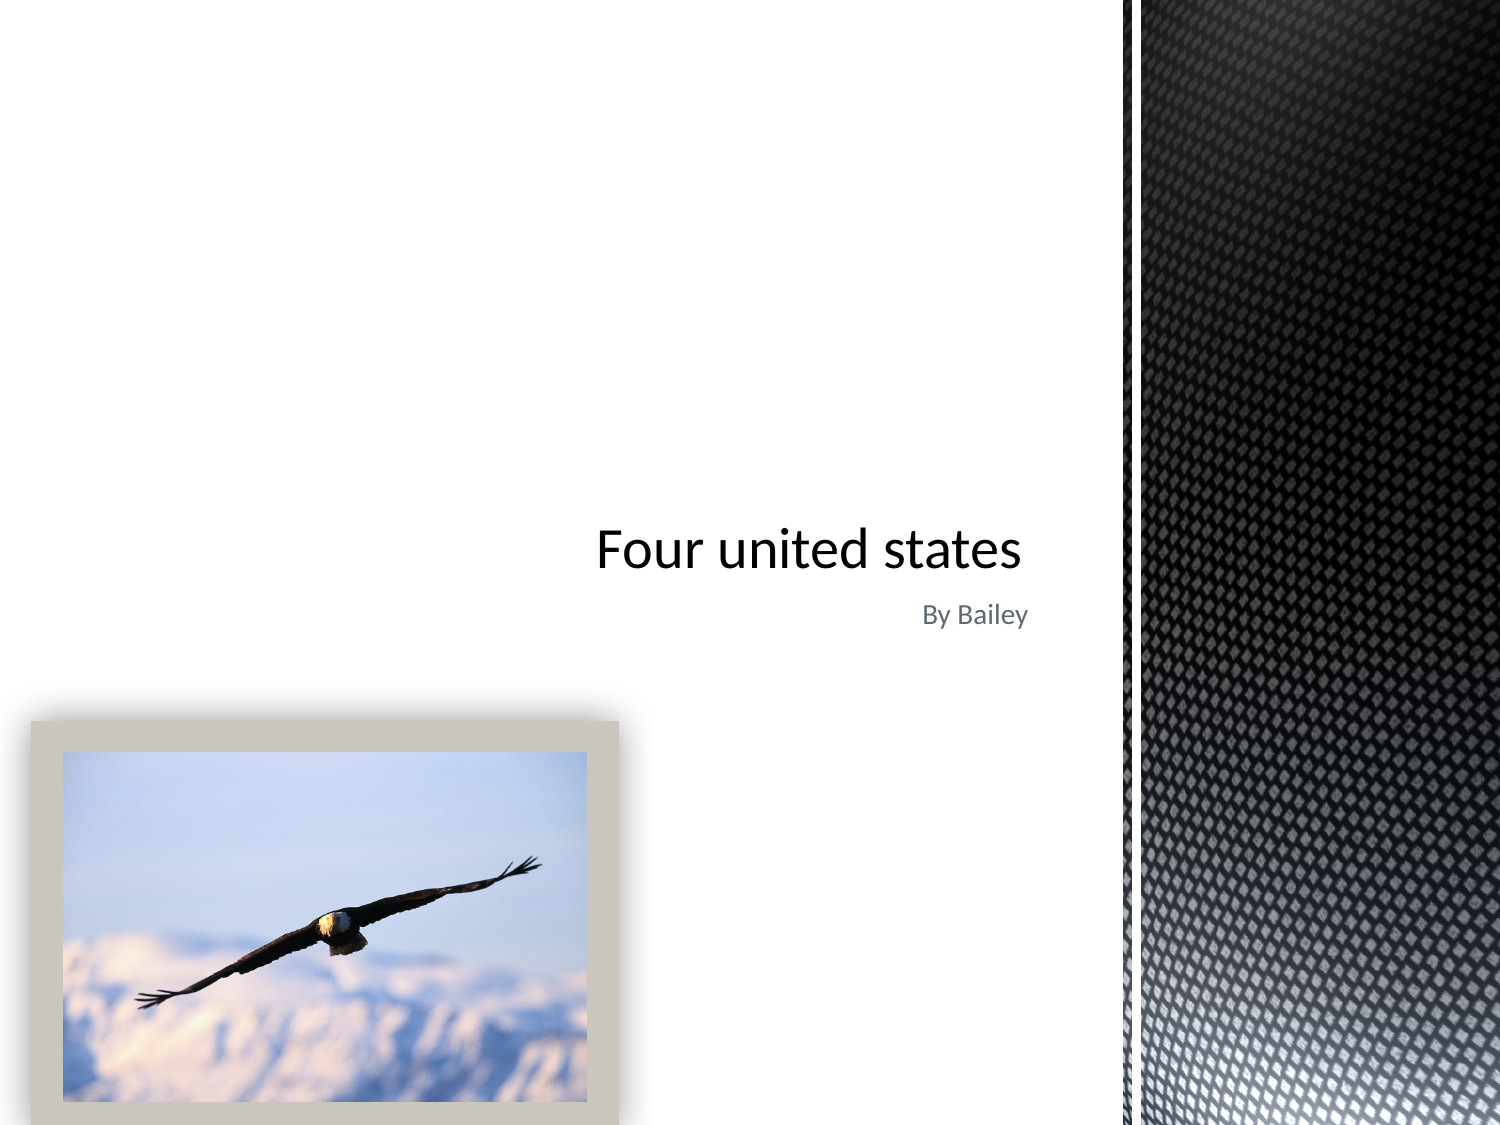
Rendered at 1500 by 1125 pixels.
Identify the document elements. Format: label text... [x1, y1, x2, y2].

subtitle By Bailey [399, 587, 1050, 938]
title Four united states [387, 237, 1038, 588]
picture [62, 752, 588, 1103]
picture [1123, 0, 1500, 1125]
